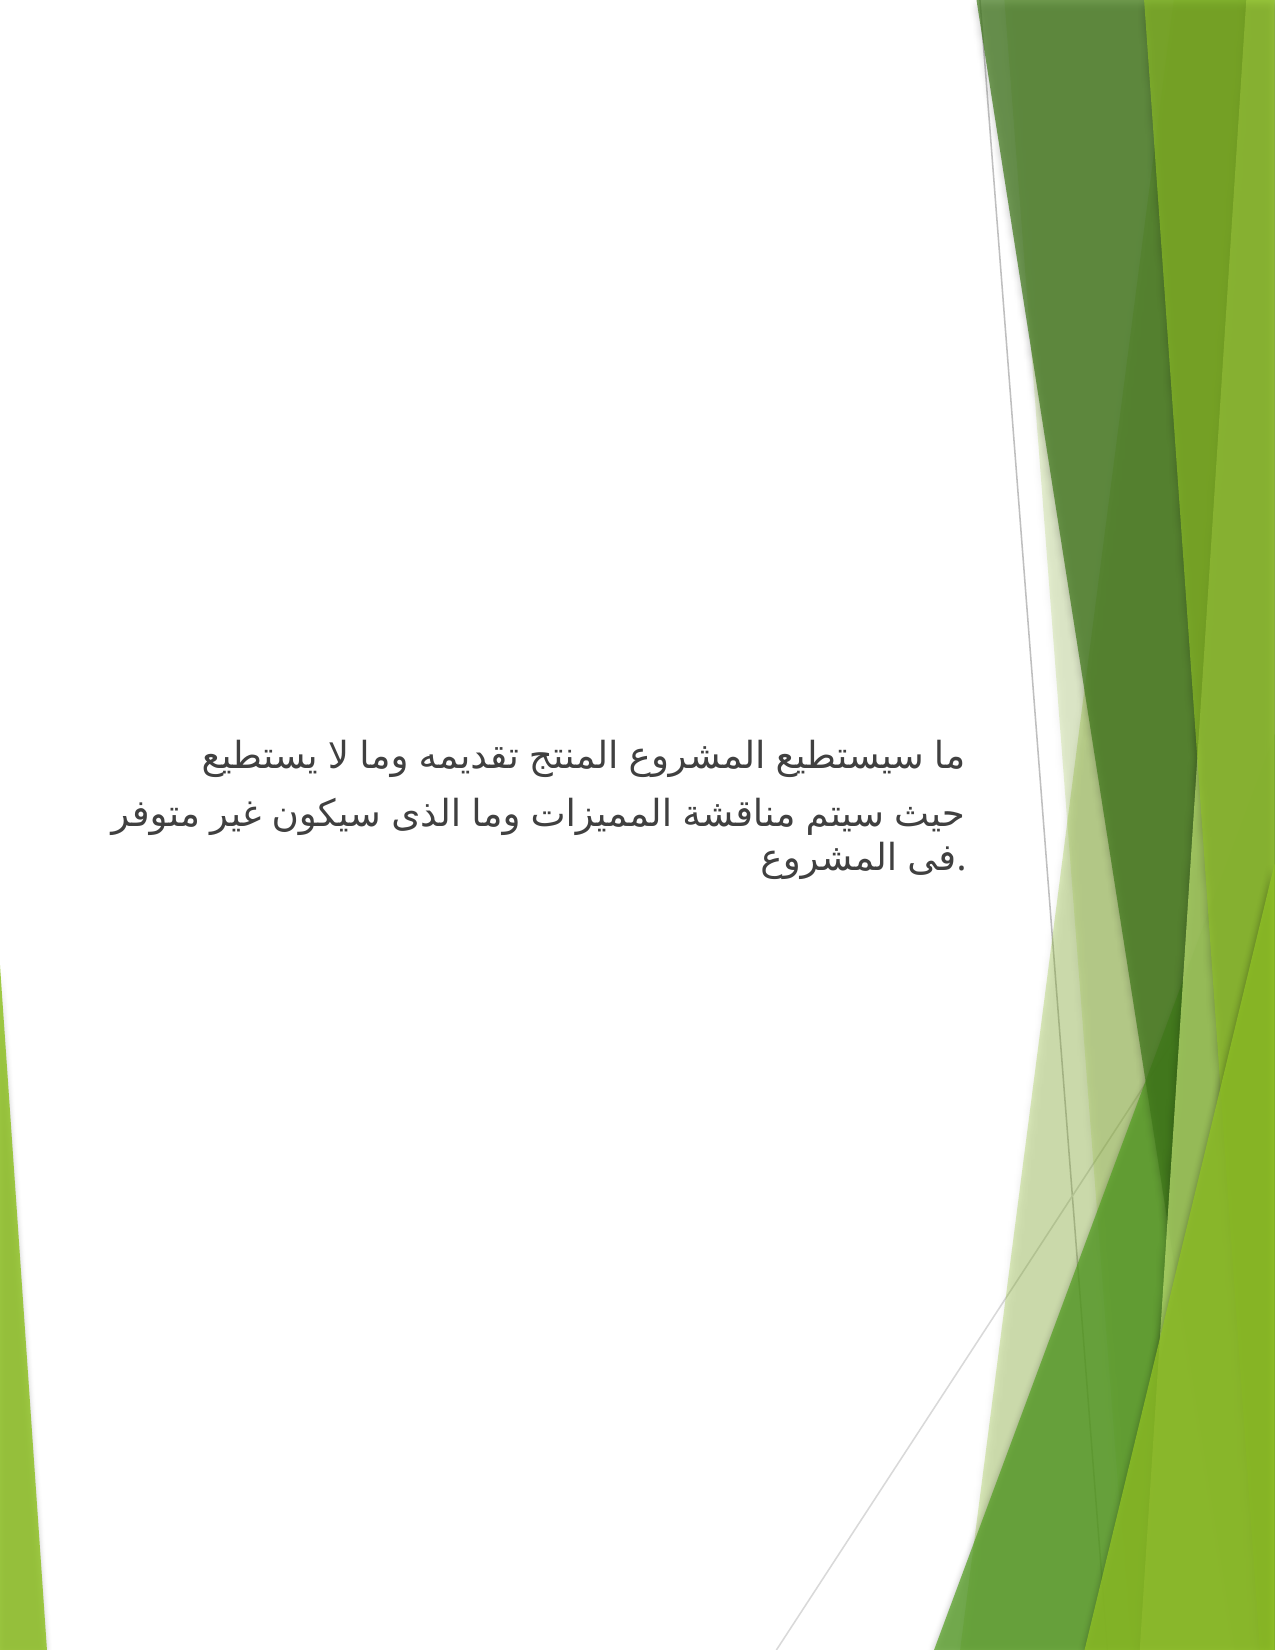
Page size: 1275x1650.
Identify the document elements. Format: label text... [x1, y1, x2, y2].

list ما سيستطيع المشروع المنتج تقديمه وما لا يستطيع حيث سيتم مناقشة المميزات وما الذى سيكون غير متوفر فى المشروع. [82, 526, 982, 1083]
